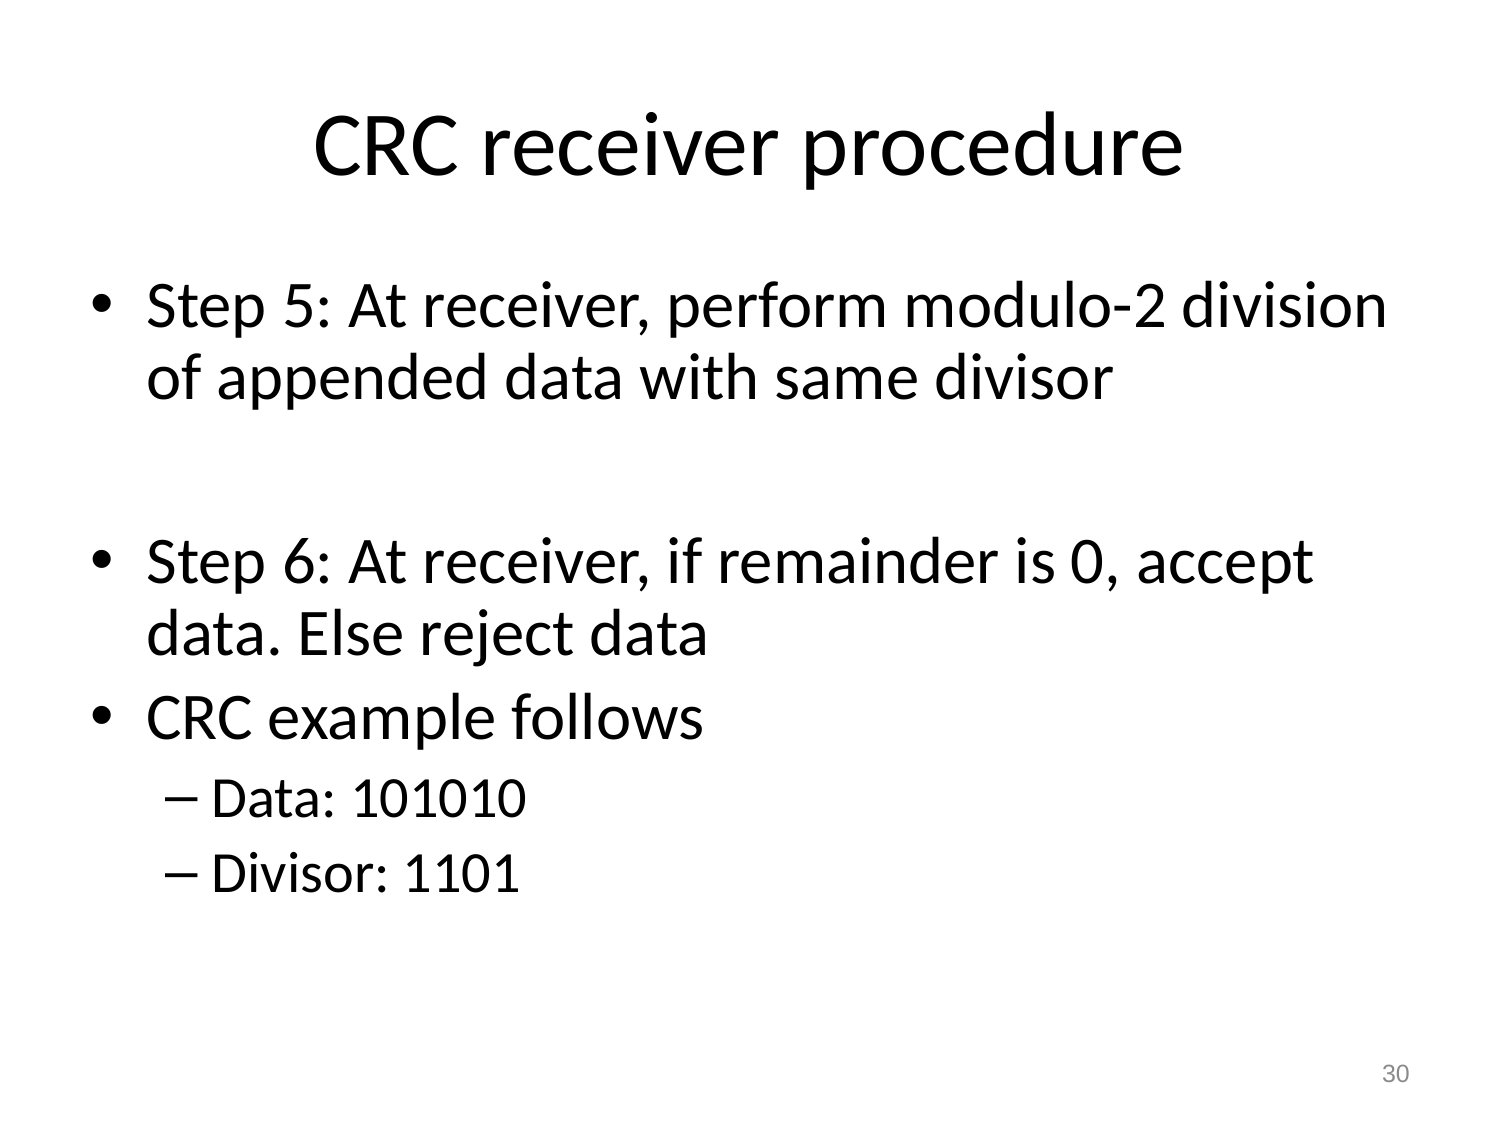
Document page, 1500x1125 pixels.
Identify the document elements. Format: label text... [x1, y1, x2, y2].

title CRC receiver procedure [74, 44, 1426, 233]
list Step 5: At receiver, perform modulo-2 division of appended data with same divisor Step 6: At receiver, if remainder is 0, accept data. Else reject data CRC example follows Data: 101010 Divisor: 1101 [74, 262, 1426, 1006]
slide_number 30 [1074, 1042, 1425, 1103]
